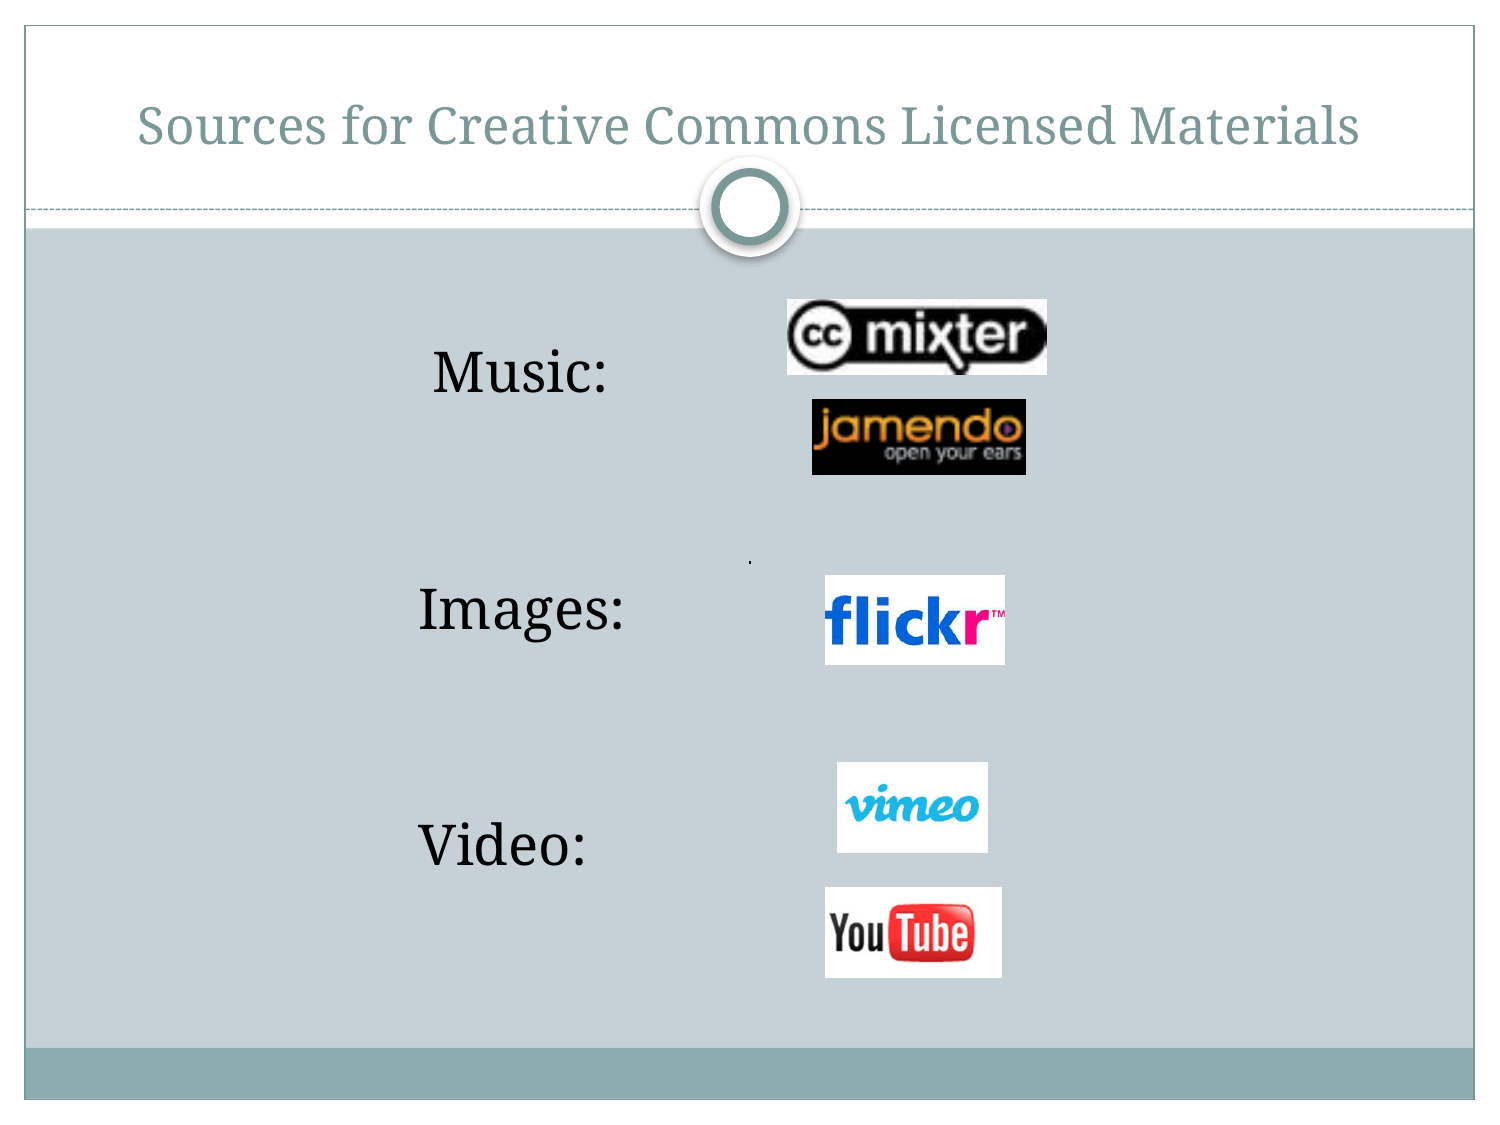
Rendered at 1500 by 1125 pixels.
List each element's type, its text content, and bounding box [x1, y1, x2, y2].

picture [824, 887, 1002, 978]
picture [824, 574, 1006, 666]
title Sources for Creative Commons Licensed Materials [49, 37, 1450, 162]
picture [812, 399, 1026, 476]
picture [837, 762, 988, 853]
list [787, 299, 1047, 376]
list Music: Images: Video: [49, 250, 1445, 1001]
